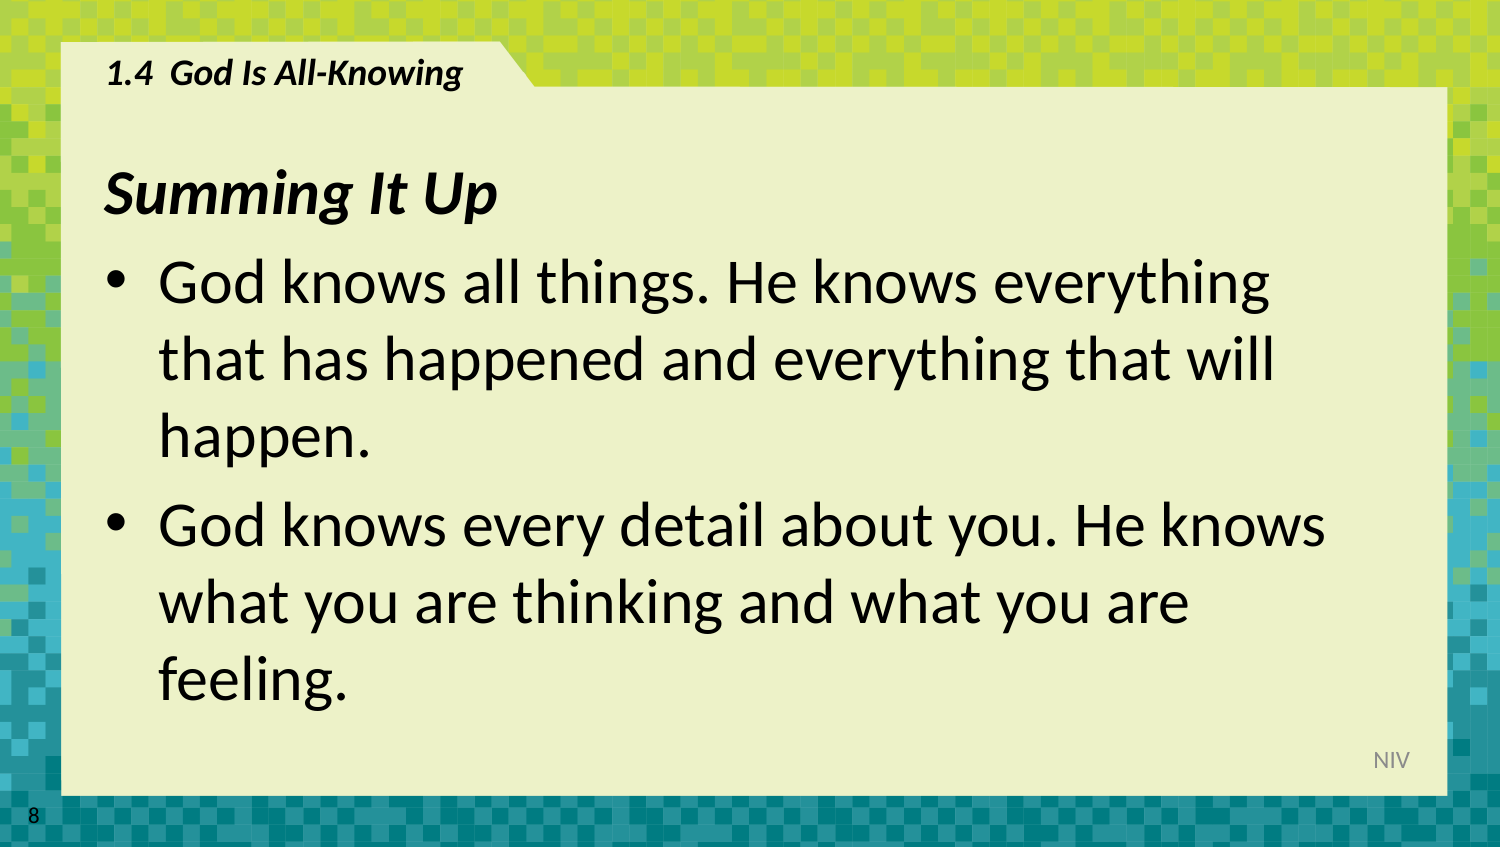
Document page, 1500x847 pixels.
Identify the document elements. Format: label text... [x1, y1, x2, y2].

footer NIV [950, 736, 1425, 782]
picture [0, 0, 1500, 847]
text_box 8 [13, 793, 125, 836]
list Summing It Up God knows all things. He knows everything that has happened and everything that will happen. God knows every detail about you. He knows what you are thinking and what you are feeling. [89, 141, 1403, 722]
title 1.4 God Is All-Knowing [89, 33, 1420, 108]
